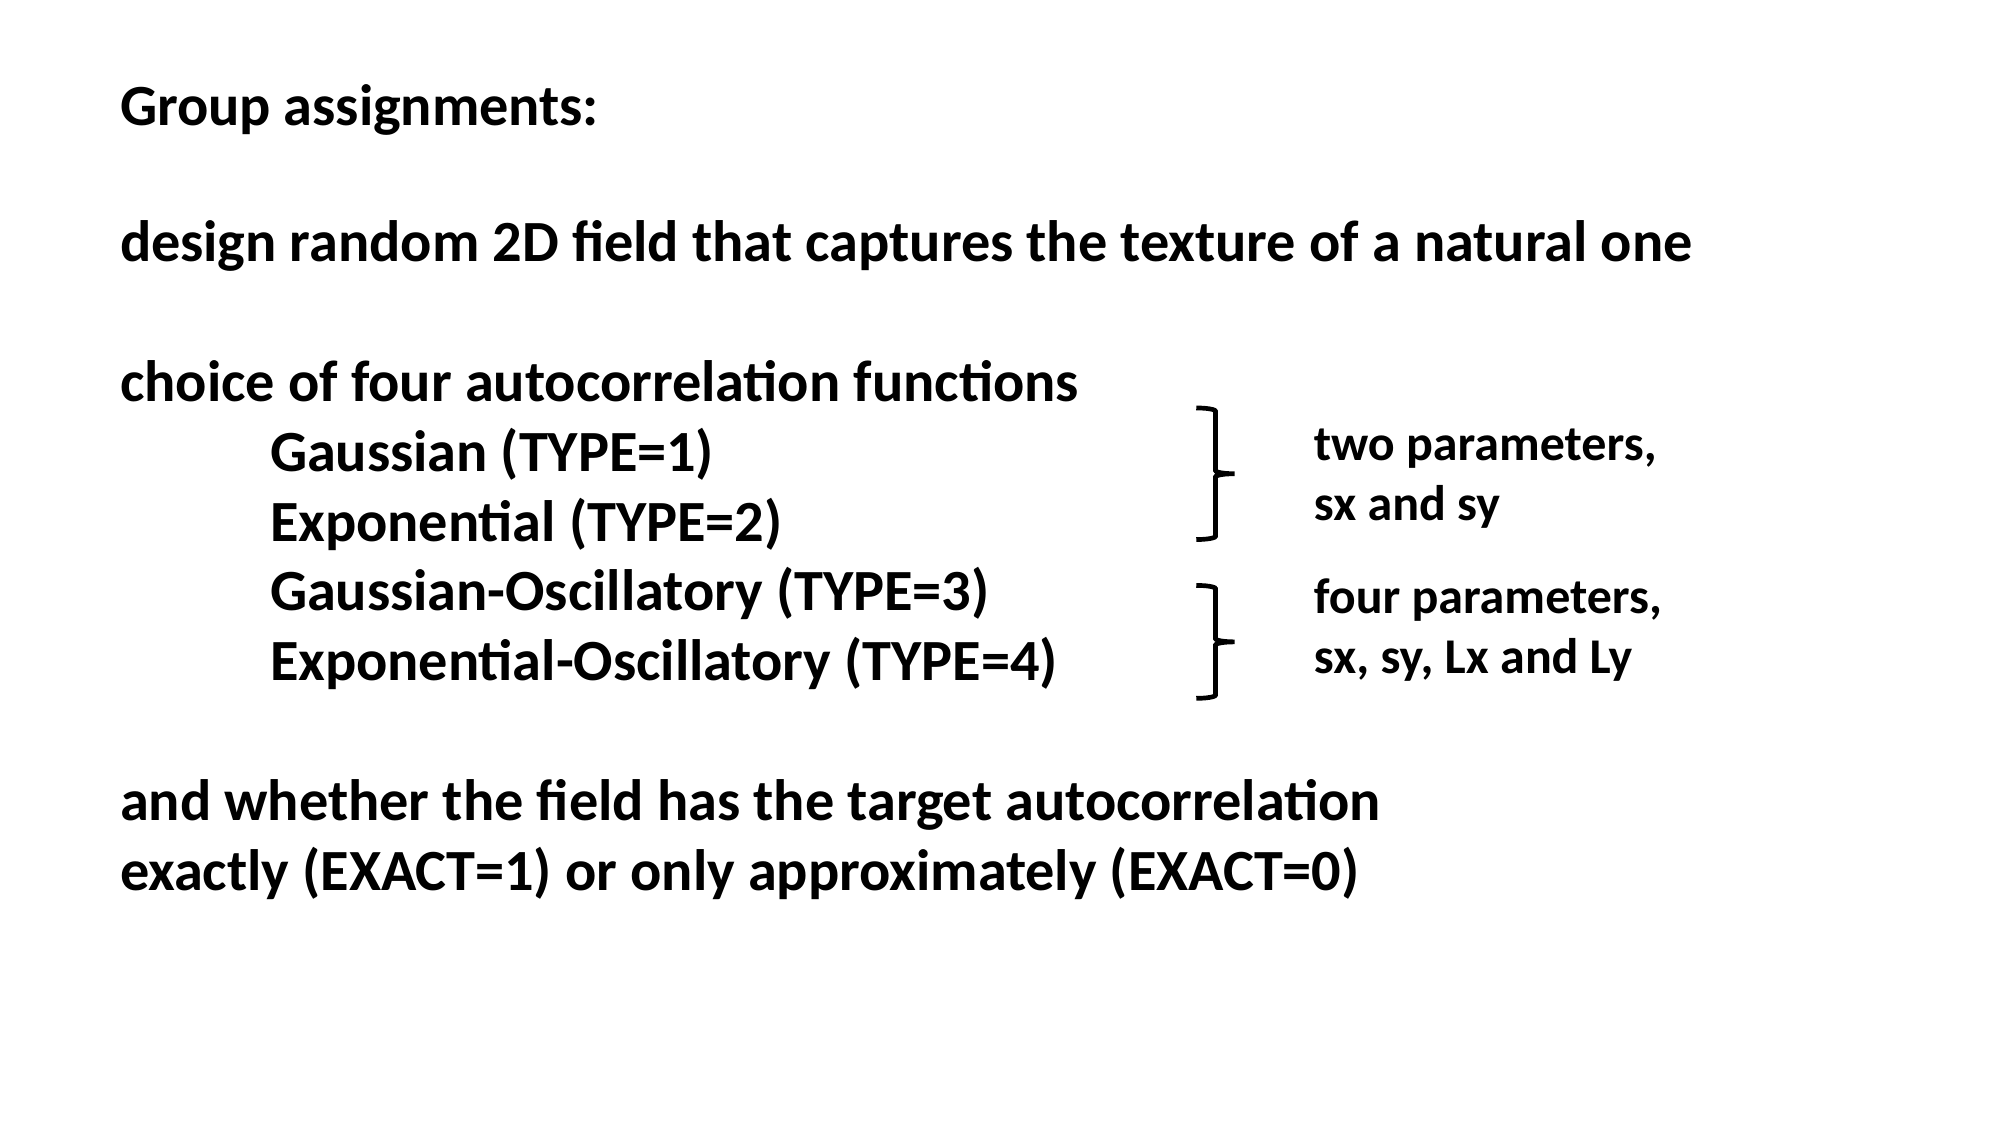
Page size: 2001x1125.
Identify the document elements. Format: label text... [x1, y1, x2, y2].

text_box two parameters, sx and sy [1299, 403, 1672, 538]
text_box four parameters, sx, sy, Lx and Ly [1299, 556, 1678, 692]
text_box design random 2D field that captures the texture of a natural one choice of four autocorrelation functions Gaussian (TYPE=1) Exponential (TYPE=2) Gaussian-Oscillatory (TYPE=3) Exponential-Oscillatory (TYPE=4) and whether the field has the target autocorrelation exactly (EXACT=1) or only approximately (EXACT=0) [105, 195, 1815, 910]
text_box [1196, 407, 1235, 541]
text_box [1196, 584, 1235, 699]
text_box Group assignments: [105, 59, 657, 144]
